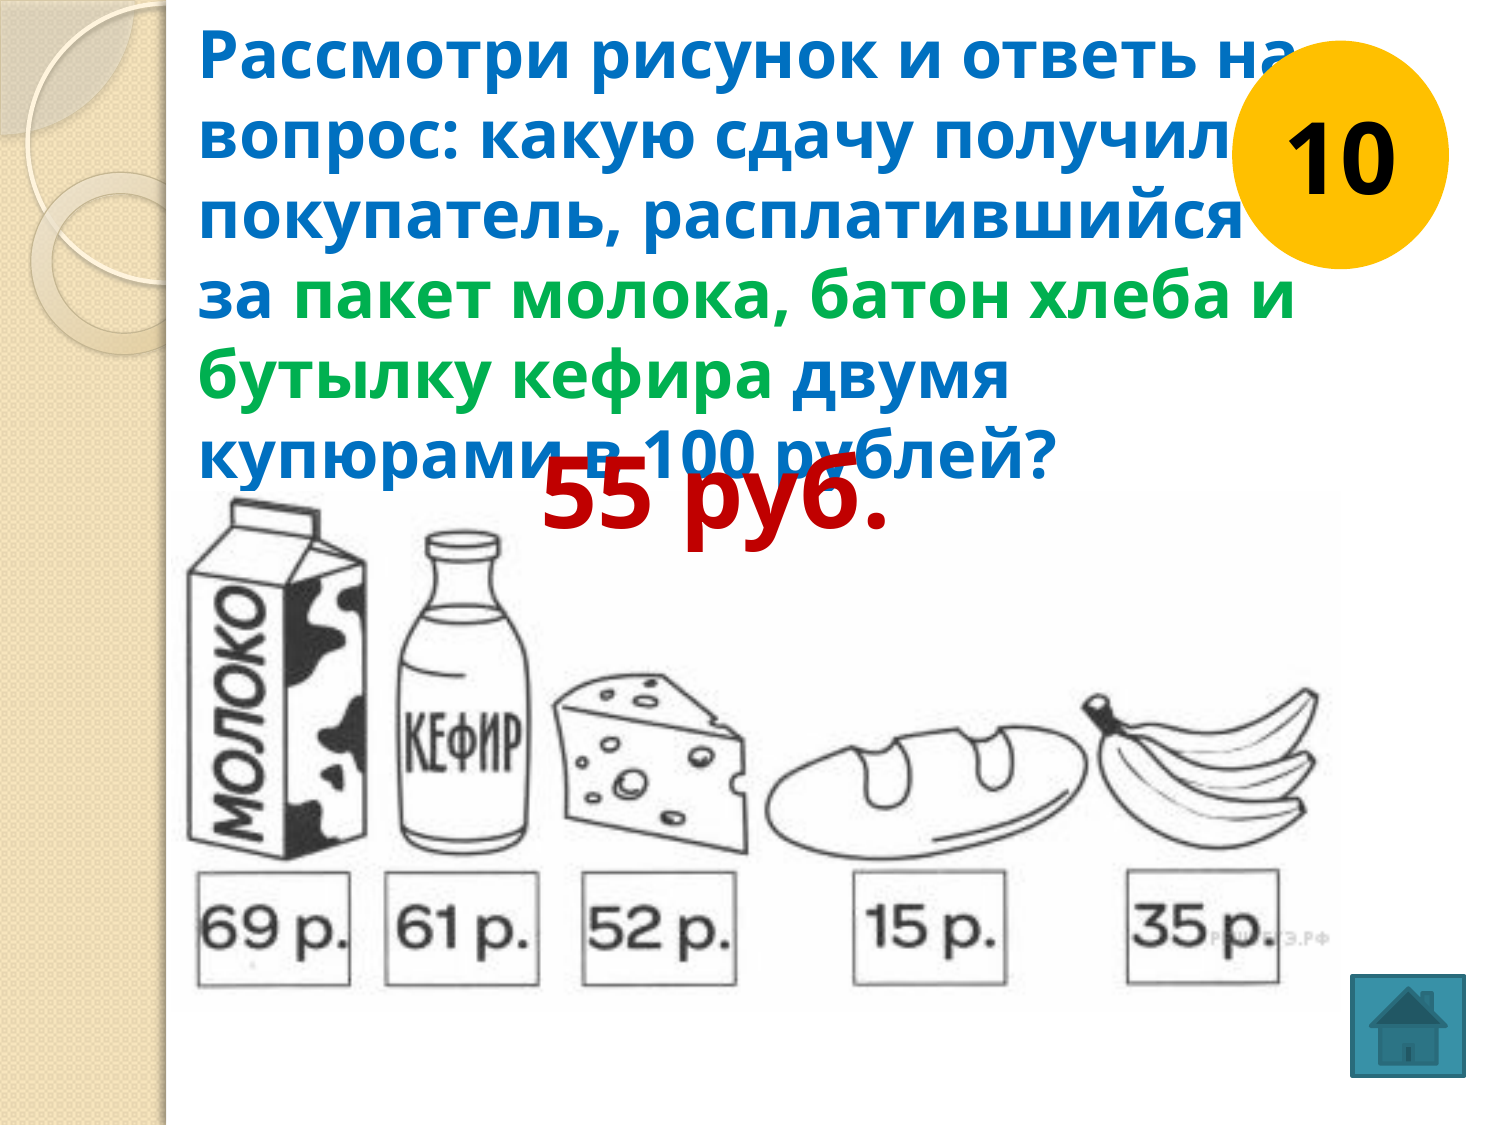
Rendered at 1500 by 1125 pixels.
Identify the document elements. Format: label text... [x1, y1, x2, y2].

text_box 10 [1232, 40, 1449, 270]
title Рассмотри рисунок и ответь на вопрос: какую сдачу получил покупатель, расплатившийся за пакет молока, батон хлеба и бутылку кефира двумя купюрами в 100 рублей? [183, 0, 1329, 488]
text_box 55 руб. [525, 420, 1128, 488]
picture [170, 491, 1341, 1013]
text_box [1350, 974, 1466, 1078]
